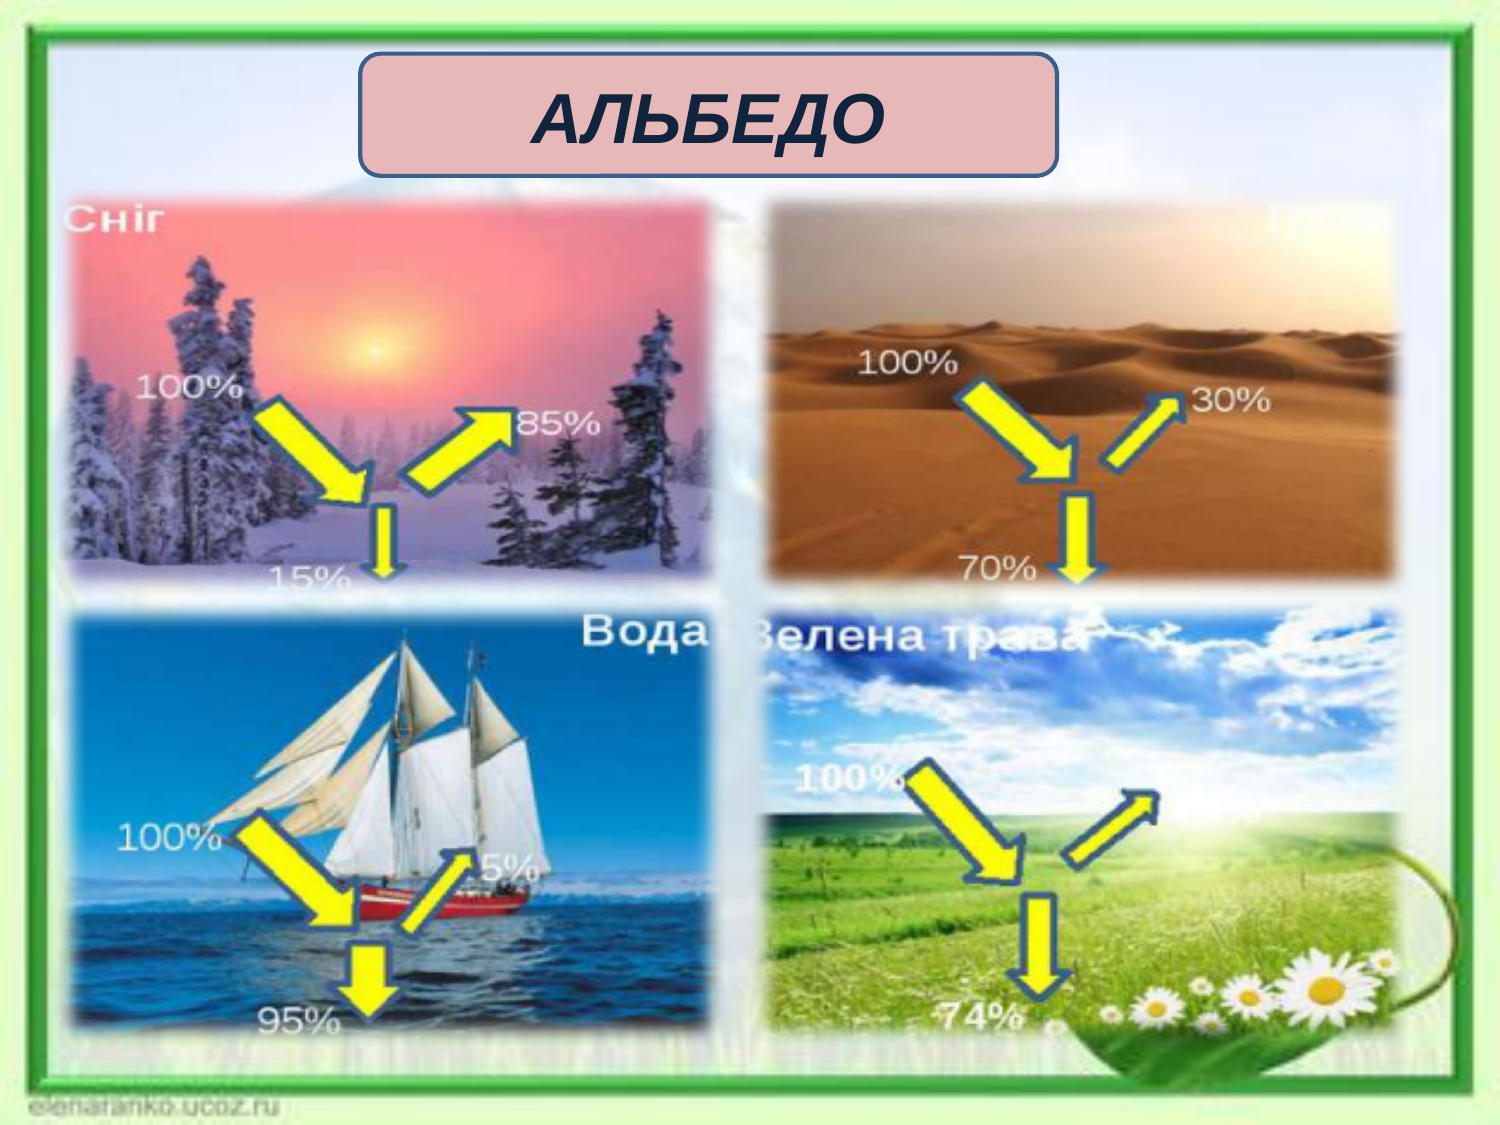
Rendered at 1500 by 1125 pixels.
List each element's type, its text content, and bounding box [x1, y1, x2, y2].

picture [0, 0, 1500, 1125]
text_box АЛЬБЕДО [358, 51, 1060, 178]
